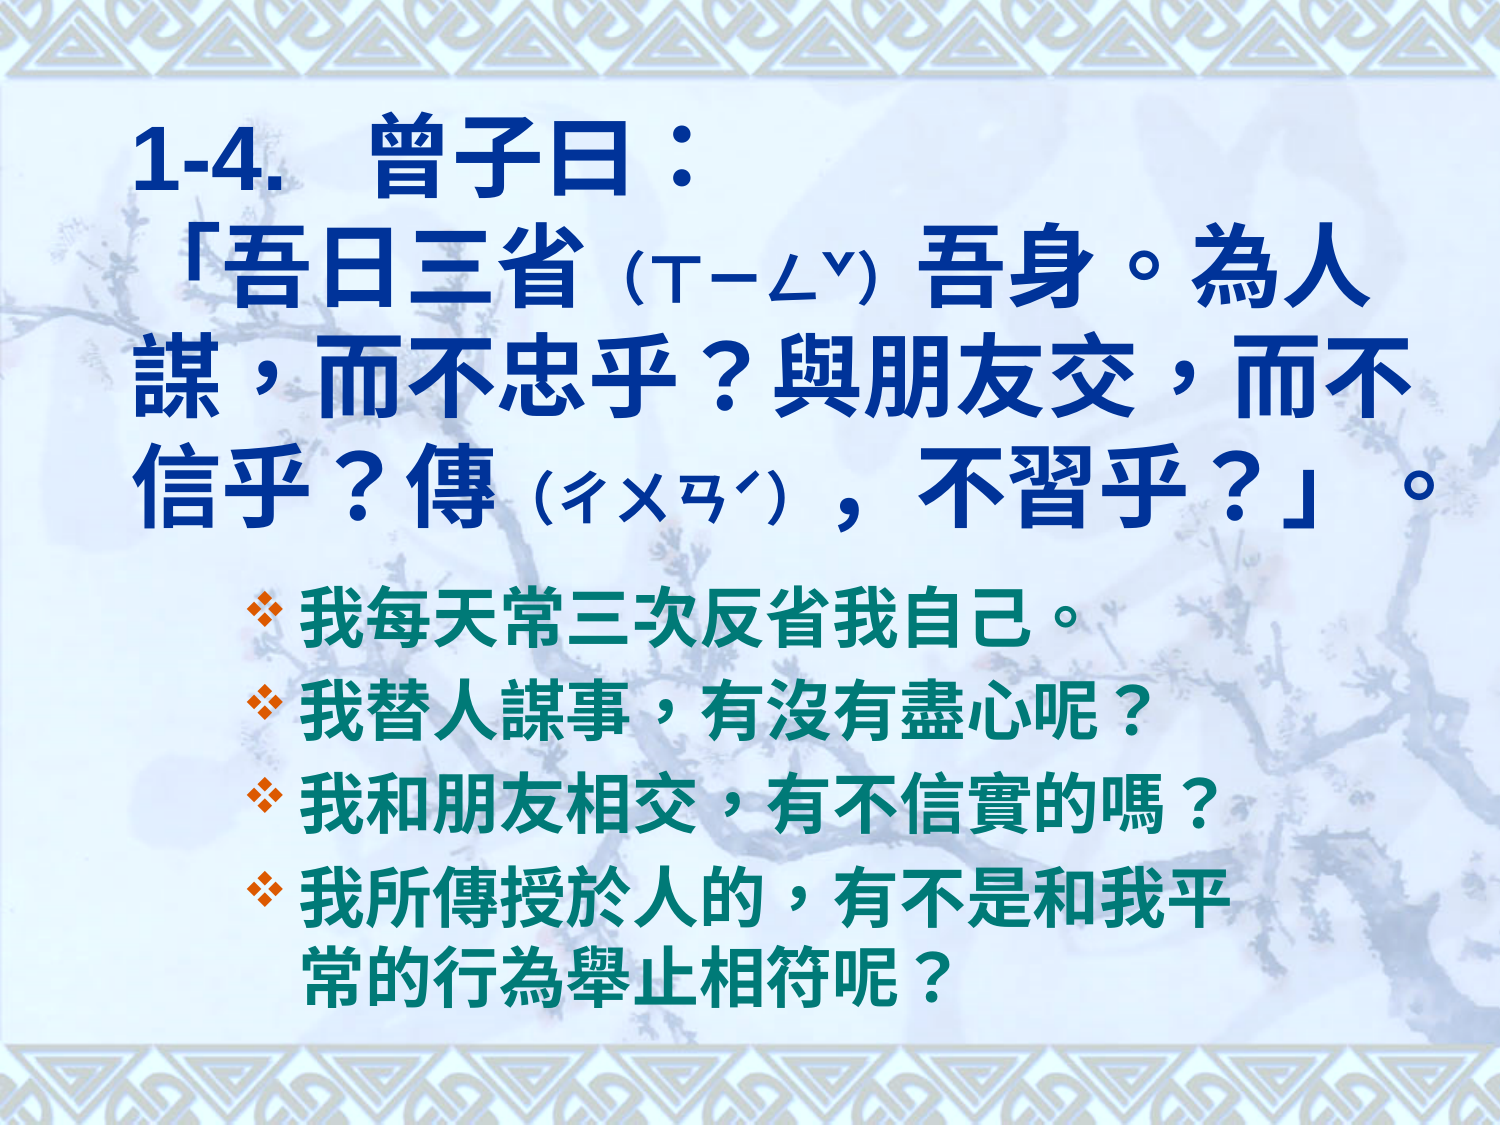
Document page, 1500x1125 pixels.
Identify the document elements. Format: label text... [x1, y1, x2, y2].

subtitle 我每天常三次反省我自己。 我替人謀事，有沒有盡心呢？ 我和朋友相交，有不信實的嗎？ 我所傳授於人的，有不是和我平常的行為舉止相符呢？ [227, 568, 1278, 856]
title 1-4. 曾子曰： 「吾日三省（ㄒㄧㄥˇ）吾身。為人謀，而不忠乎？與朋友交，而不信乎？傳（ㄔㄨㄢˊ），不習乎？」。 [115, 224, 1464, 413]
picture [0, 0, 1500, 1125]
